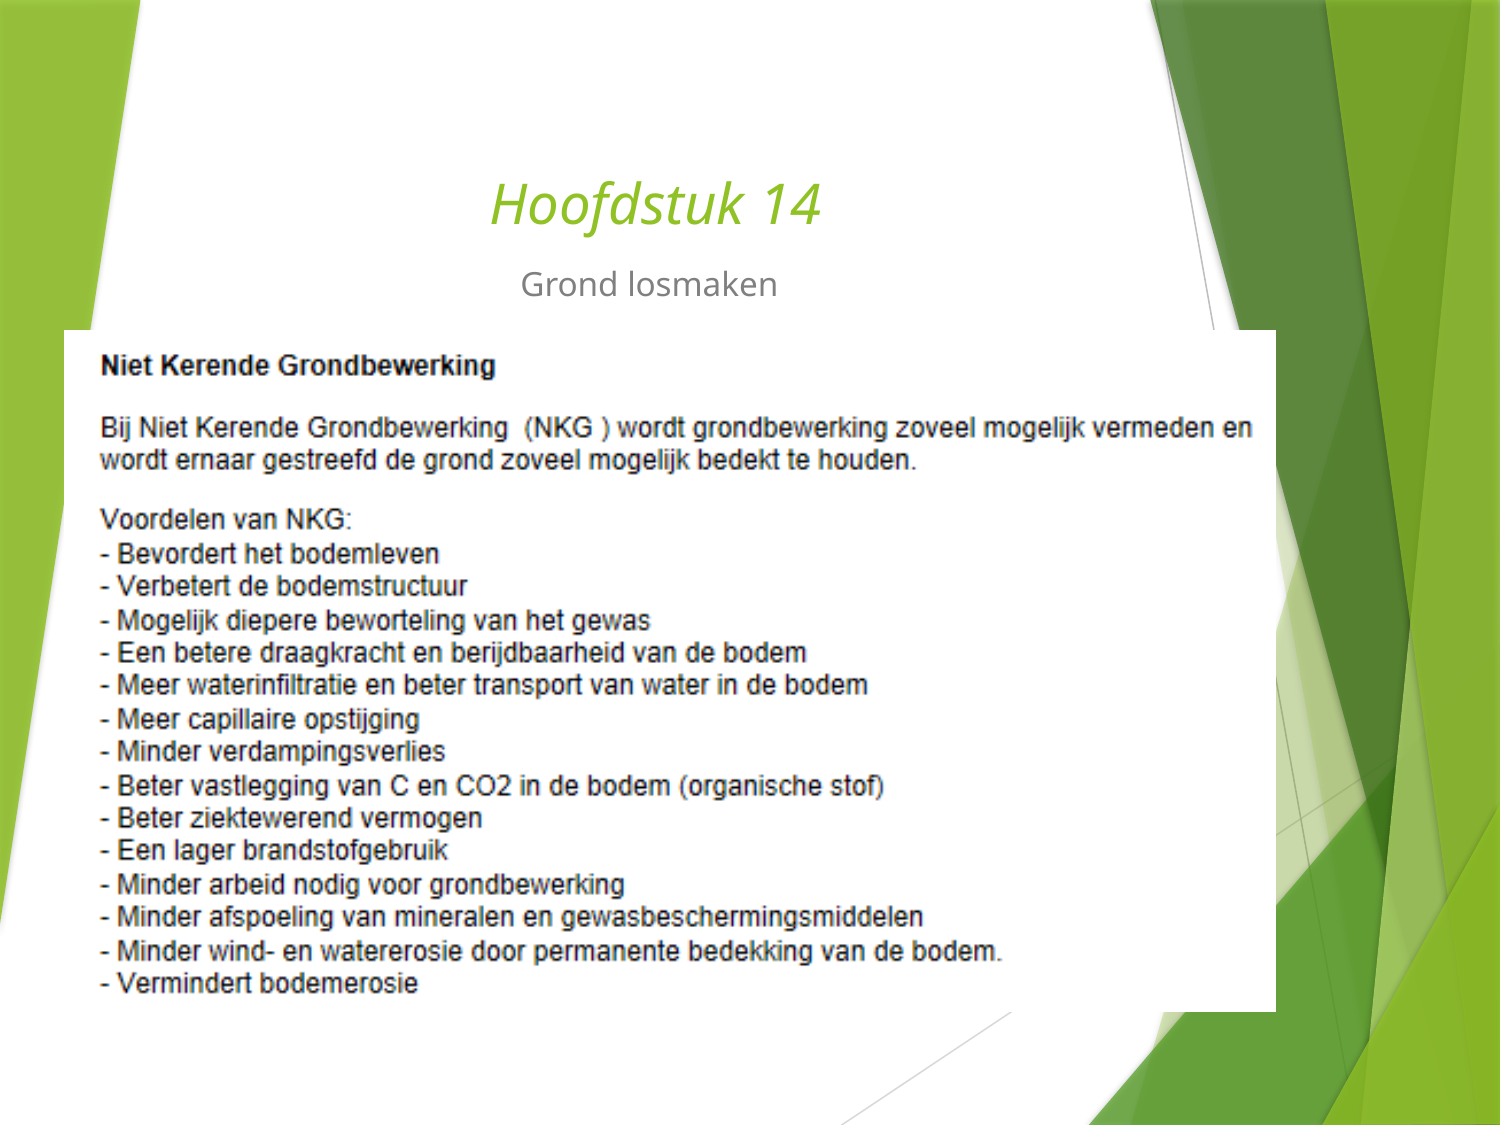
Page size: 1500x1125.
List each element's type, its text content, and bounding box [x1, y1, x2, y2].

subtitle Grond losmaken [64, 255, 1235, 329]
picture [64, 329, 1276, 1012]
title Hoofdstuk 14 [112, 101, 1199, 244]
